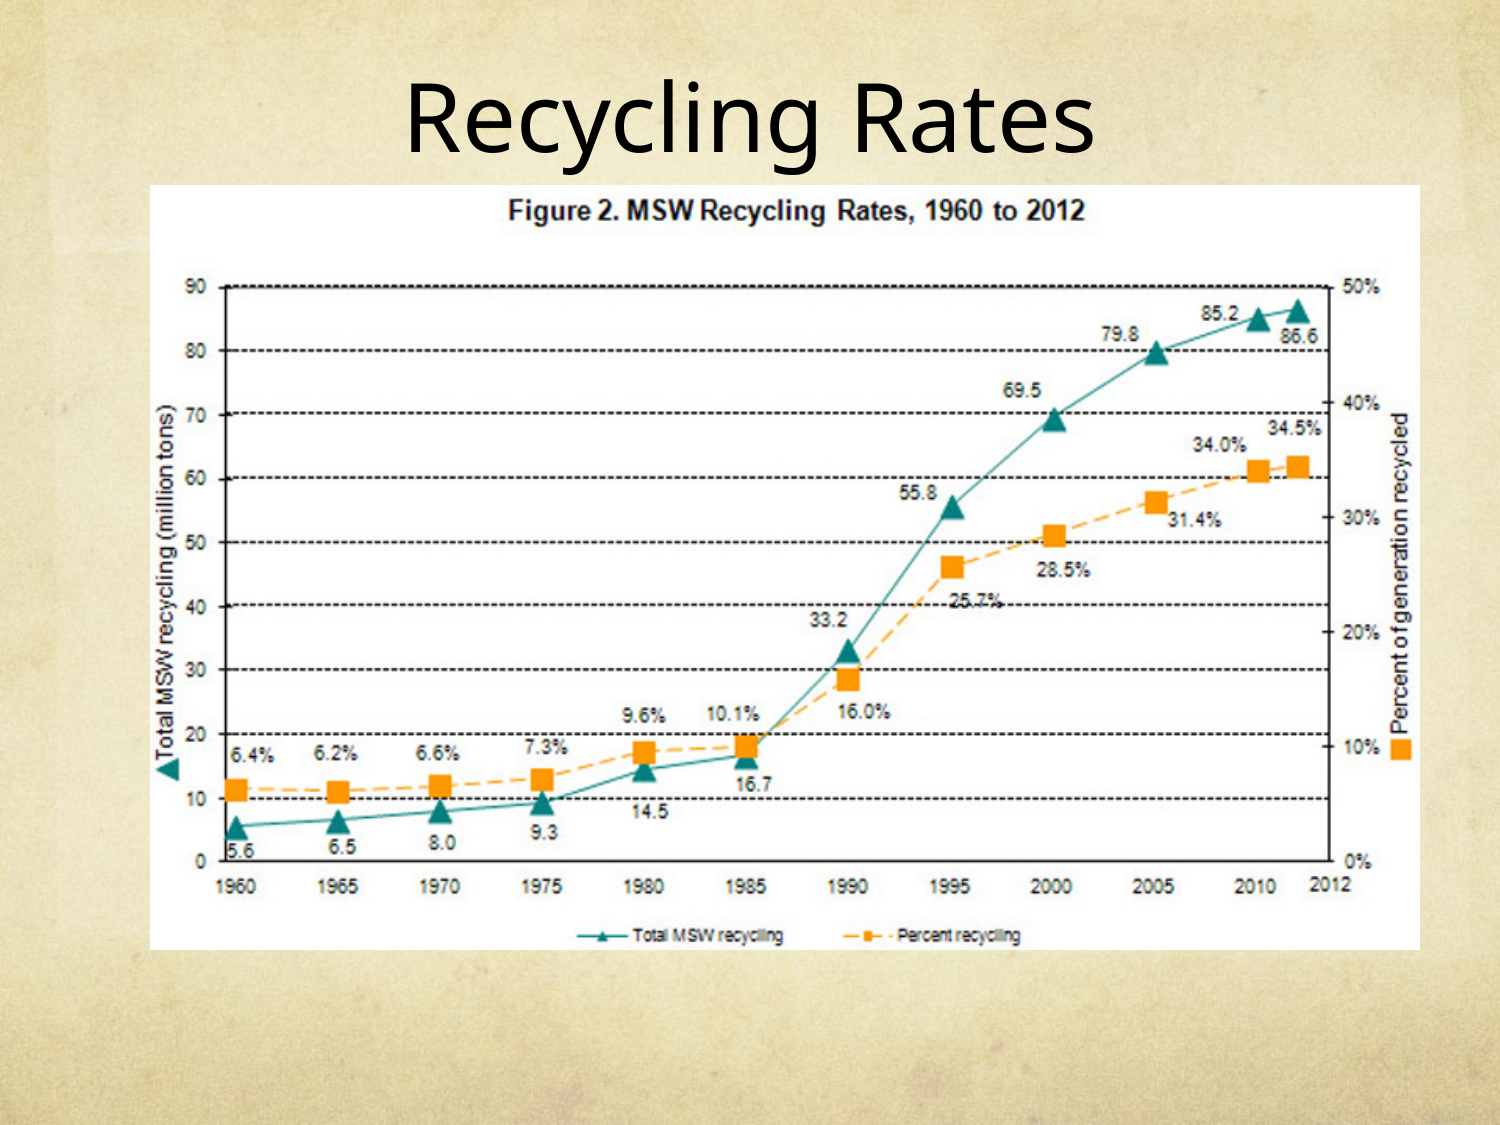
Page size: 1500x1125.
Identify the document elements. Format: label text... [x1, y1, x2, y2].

title Recycling Rates [150, 43, 1350, 180]
picture [0, 0, 1500, 1125]
